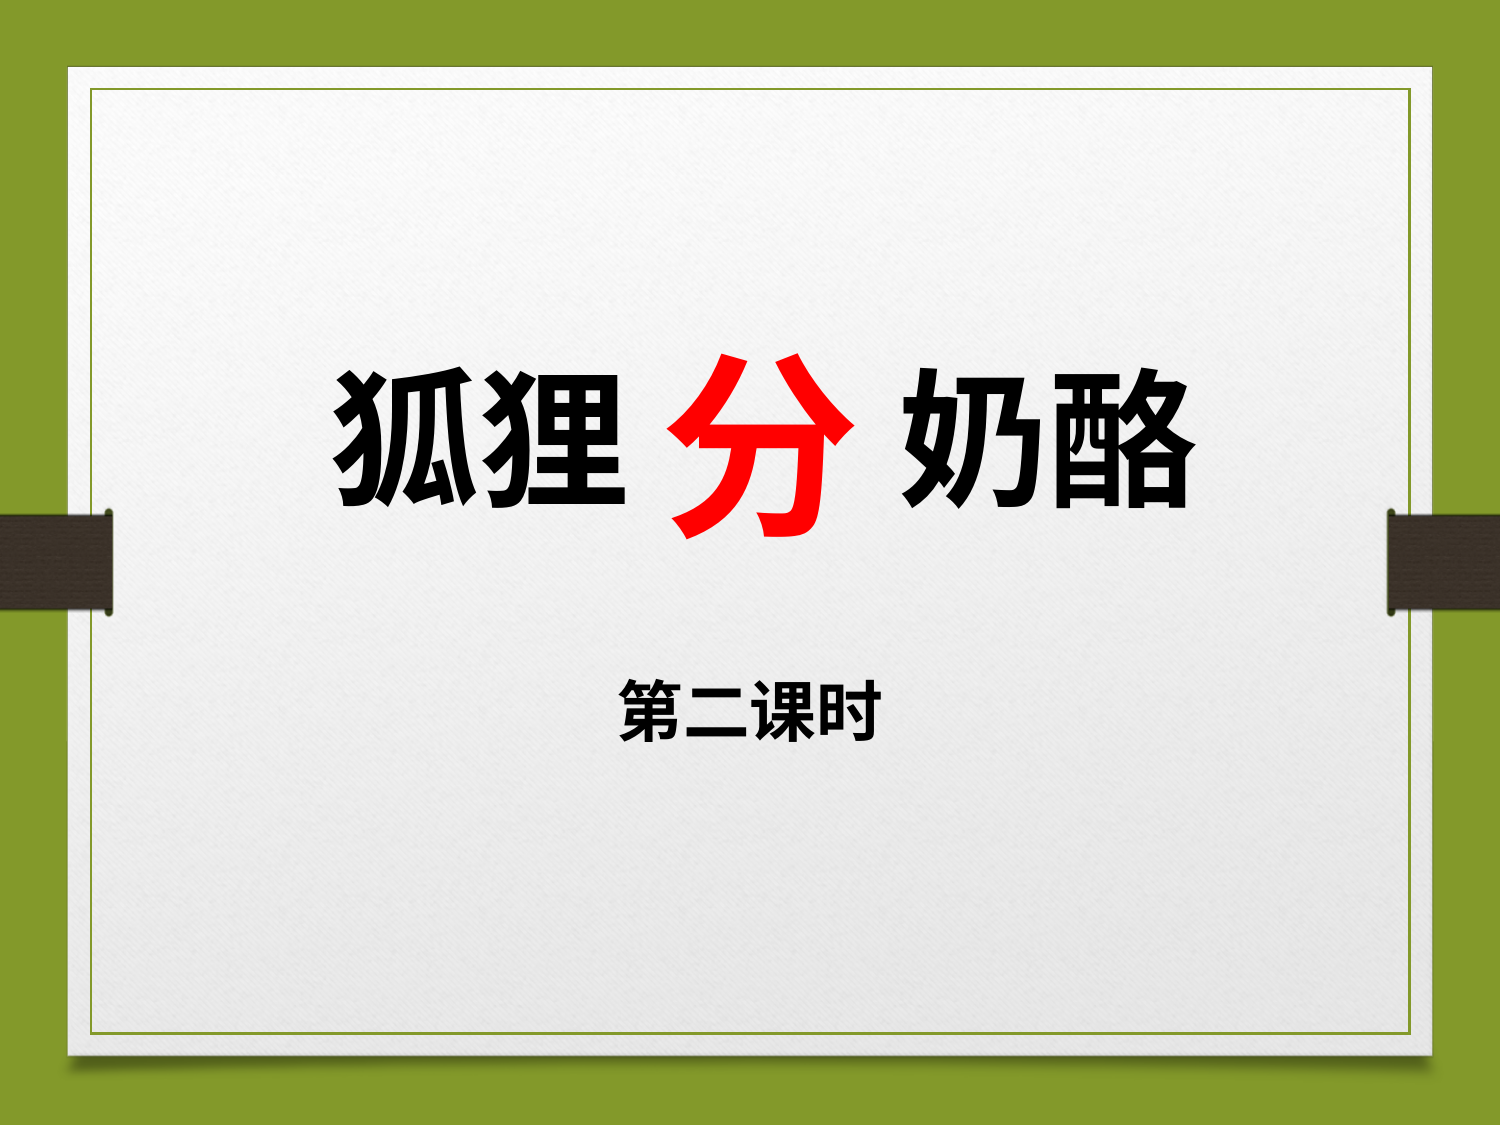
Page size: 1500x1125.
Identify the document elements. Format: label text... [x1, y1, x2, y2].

picture [0, 0, 1500, 1125]
text_box [698, 302, 1400, 608]
text_box 狐狸 [314, 338, 645, 533]
text_box 分 [645, 314, 876, 570]
text_box 第二课时 [601, 662, 899, 757]
text_box 奶酪 [884, 338, 1214, 533]
